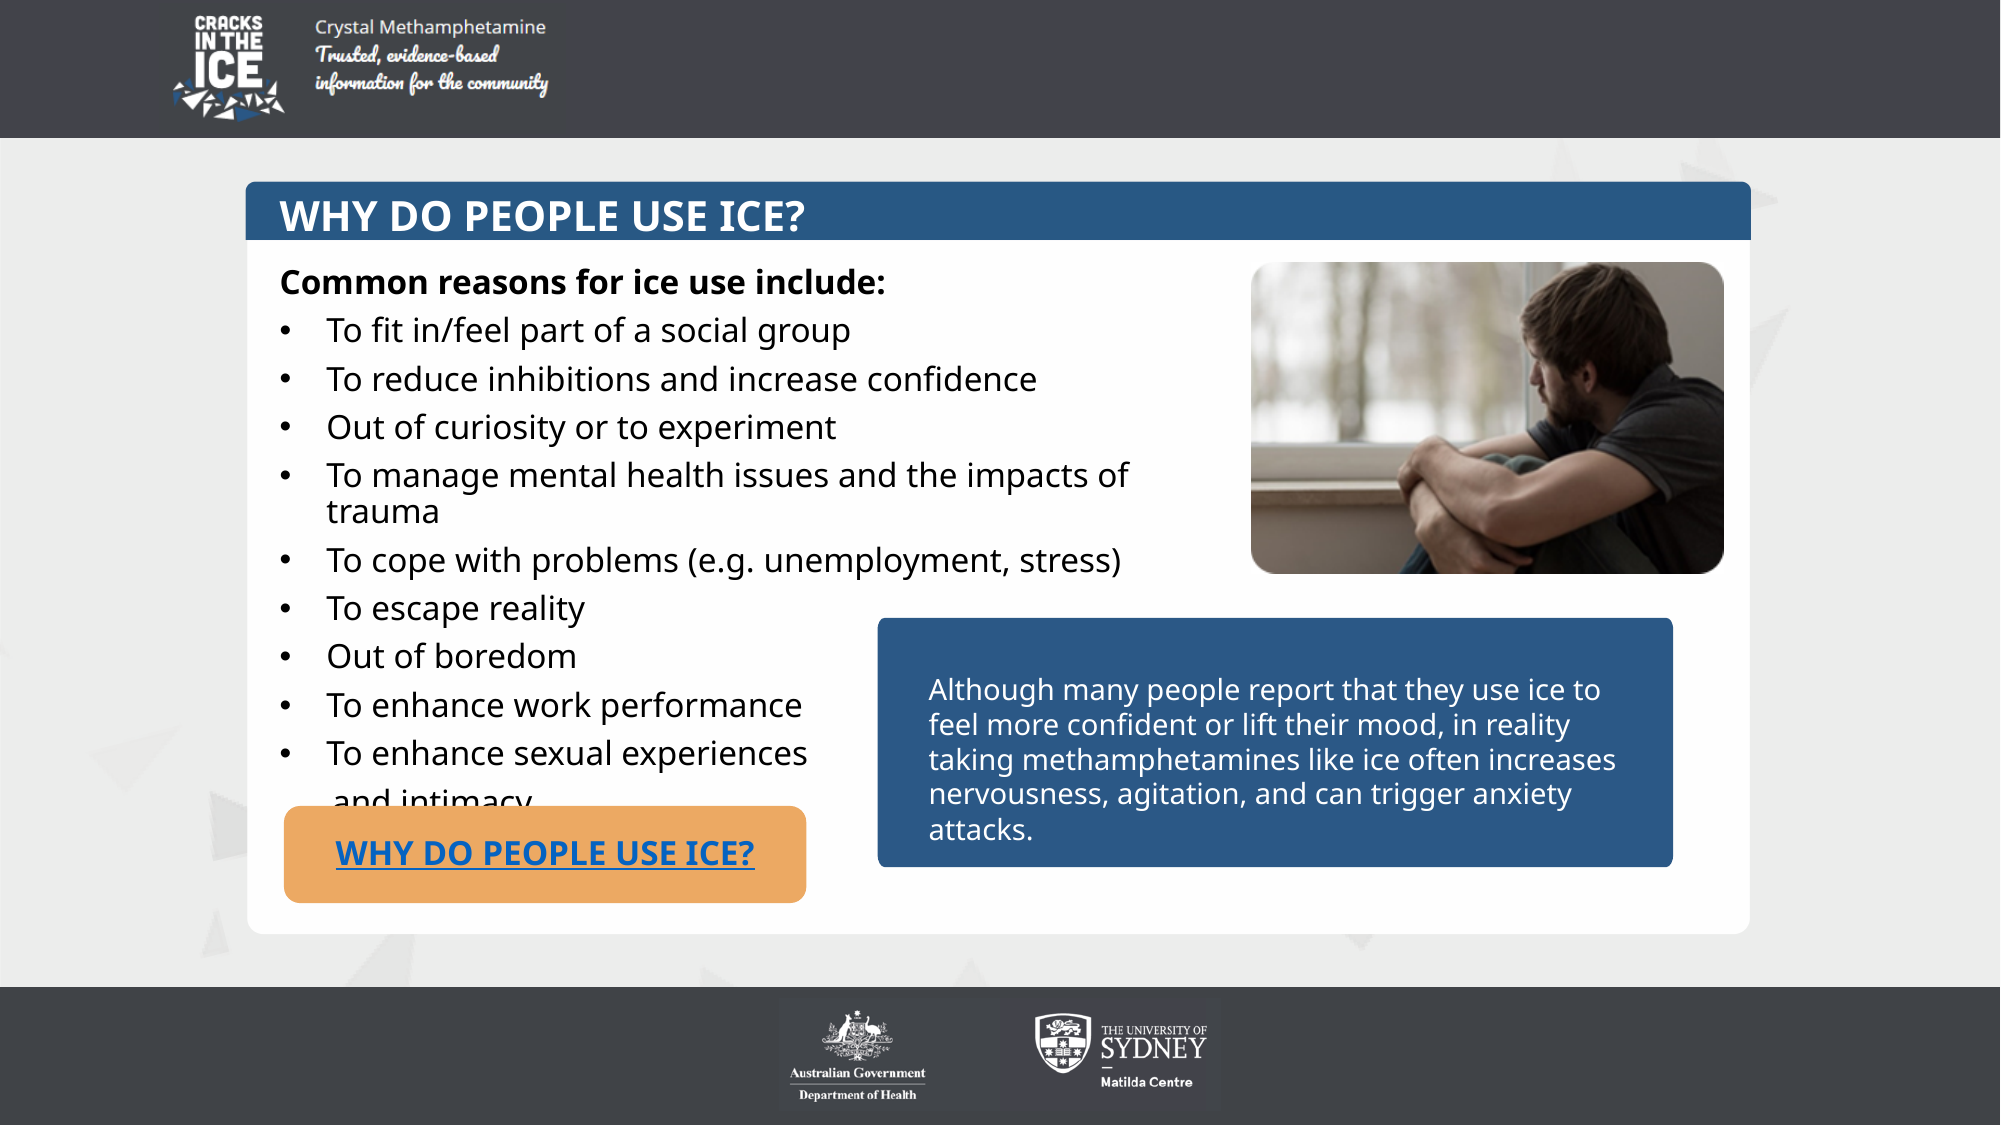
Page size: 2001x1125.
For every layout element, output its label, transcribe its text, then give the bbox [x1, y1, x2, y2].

subtitle Common reasons for ice use include: To fit in/feel part of a social group To reduce inhibitions and increase confidence Out of curiosity or to experiment To manage mental health issues and the impacts of trauma To cope with problems (e.g. unemployment, stress) To escape reality Out of boredom To enhance work performance To enhance sexual experiences and intimacy [264, 257, 1252, 796]
text_box [282, 804, 808, 905]
text_box WHY DO PEOPLE USE ICE? [283, 831, 807, 878]
picture [159, 3, 566, 134]
picture [877, 616, 1675, 868]
picture [1251, 262, 1724, 574]
title WHY DO PEOPLE USE ICE? [264, 180, 1765, 248]
picture [779, 998, 1221, 1111]
